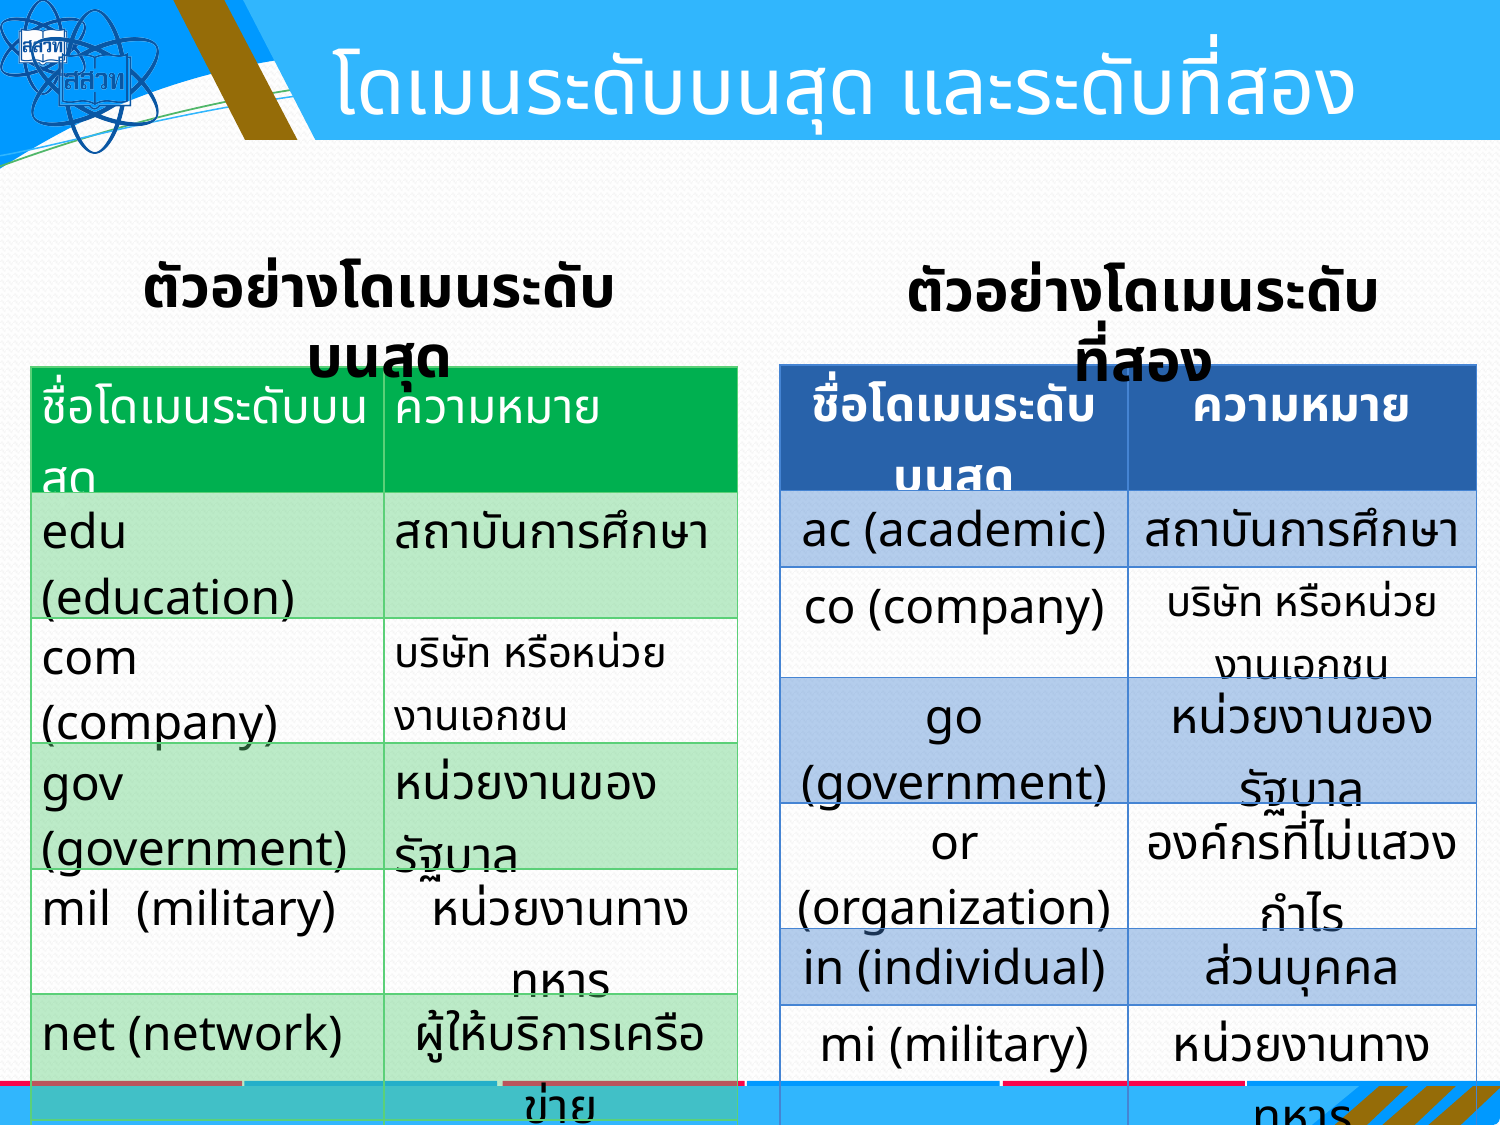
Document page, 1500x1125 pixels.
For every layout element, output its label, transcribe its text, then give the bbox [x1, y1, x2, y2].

table_header ความหมาย [1129, 366, 1476, 490]
table_cell ส่วนบุคคล [1129, 929, 1476, 1004]
table_cell com (company) [32, 619, 383, 742]
table_cell ผู้ให้บริการเครือข่าย [385, 995, 737, 1085]
table_cell สถาบันการศึกษา [1129, 491, 1476, 566]
table_cell edu (education) [32, 493, 383, 617]
table_cell co (company) [781, 568, 1127, 677]
table_cell or (organization) [781, 804, 1127, 928]
table_header ชื่อโดเมนระดับบนสุด [32, 368, 383, 492]
text_box ตัวอย่างโดเมนระดับบนสุด [128, 243, 632, 396]
table_header ความหมาย [385, 368, 737, 492]
table_header ชื่อโดเมนระดับบนสุด [781, 366, 1127, 490]
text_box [169, 0, 1500, 140]
table_cell gov (government) [32, 744, 383, 868]
table_cell สถาบันการศึกษา [385, 493, 737, 617]
table_cell บริษัท หรือหน่วยงานเอกชน [385, 619, 737, 742]
table_cell net (network) [32, 995, 383, 1085]
table_cell หน่วยงานทางทหาร [385, 870, 737, 993]
table_cell หน่วยงานทางทหาร [1129, 1006, 1476, 1085]
table_cell องค์กรที่ไม่แสวงกำไร [1129, 804, 1476, 928]
table_cell go (government) [781, 678, 1127, 802]
table_cell mi (military) [781, 1006, 1127, 1085]
table_cell หน่วยงานของรัฐบาล [385, 744, 737, 868]
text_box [0, 1085, 1500, 1125]
table_cell in (individual) [781, 929, 1127, 1004]
table_cell mil (military) [32, 870, 383, 993]
picture [0, 0, 159, 154]
table_cell บริษัท หรือหน่วยงานเอกชน [1129, 568, 1476, 677]
table_cell ac (academic) [781, 491, 1127, 566]
table_cell หน่วยงานของรัฐบาล [1129, 678, 1476, 802]
text_box ตัวอย่างโดเมนระดับที่สอง [892, 247, 1395, 400]
